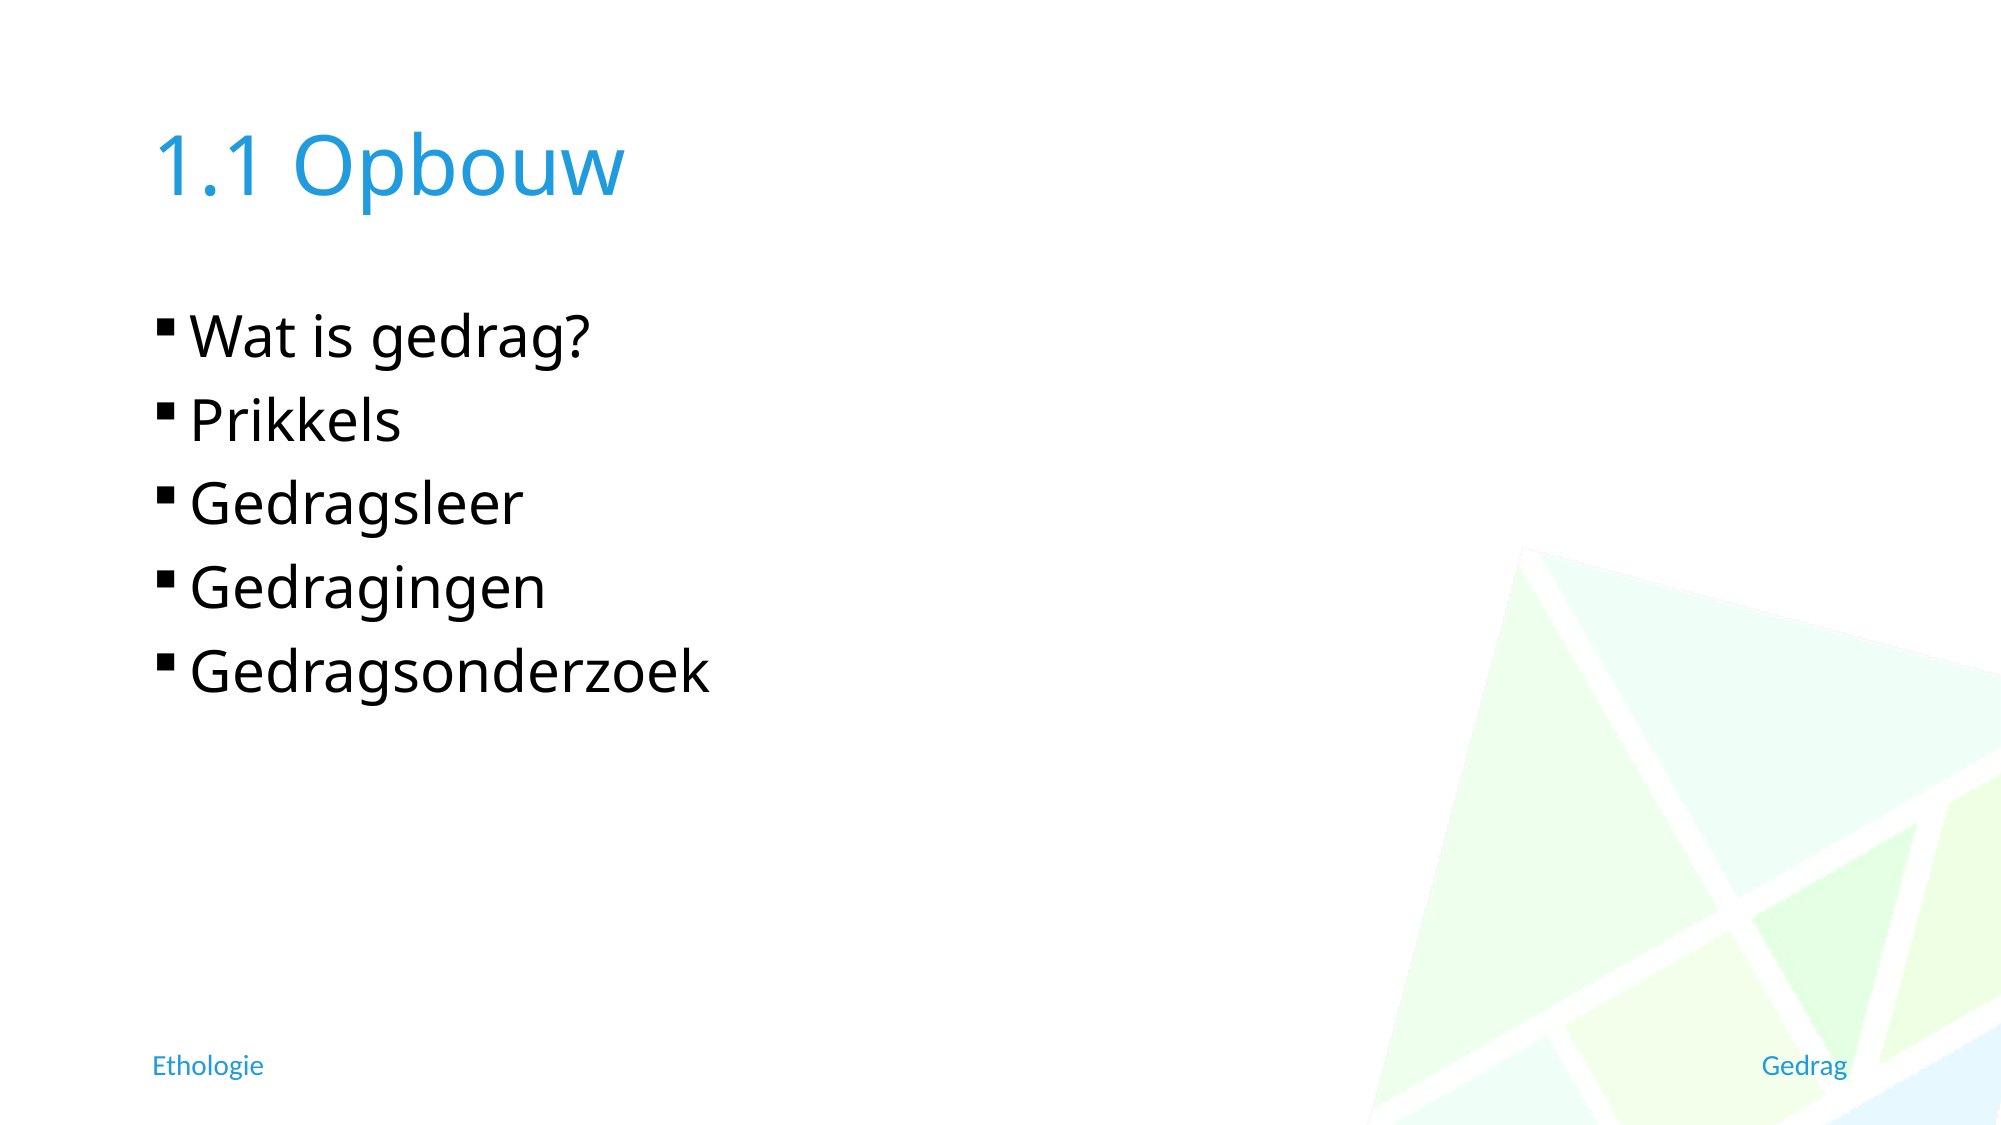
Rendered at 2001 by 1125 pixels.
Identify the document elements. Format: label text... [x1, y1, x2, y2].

list Ethologie [137, 1042, 588, 1103]
list Gedrag [1412, 1042, 1863, 1103]
title 1.1 Opbouw [137, 59, 1863, 278]
list Wat is gedrag? Prikkels Gedragsleer Gedragingen Gedragsonderzoek [137, 299, 1863, 1014]
